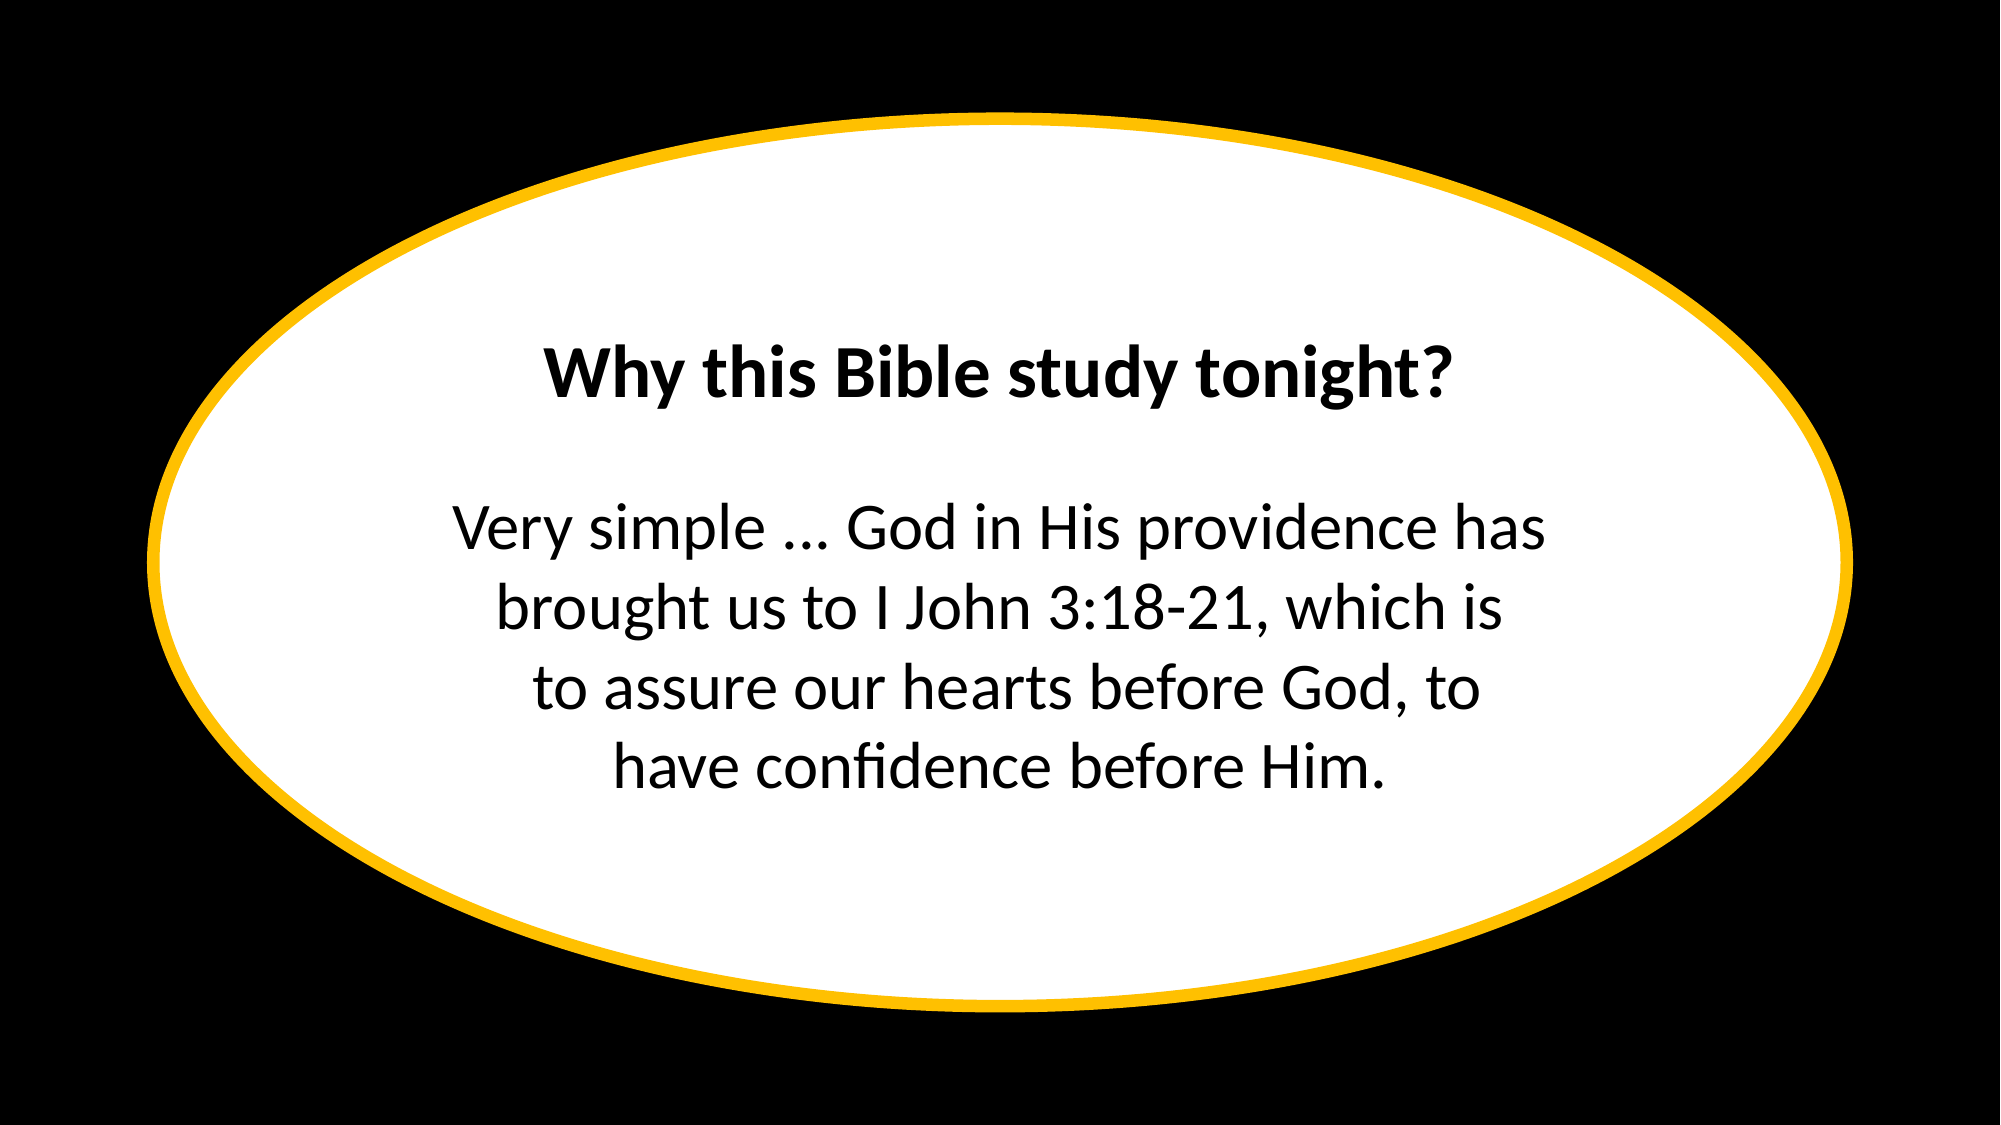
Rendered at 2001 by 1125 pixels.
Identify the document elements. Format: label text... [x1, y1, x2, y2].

text_box Why this Bible study tonight? Very simple ... God in His providence has brought us to I John 3:18-21, which is to assure our hearts before God, to have confidence before Him. [152, 117, 1848, 1008]
